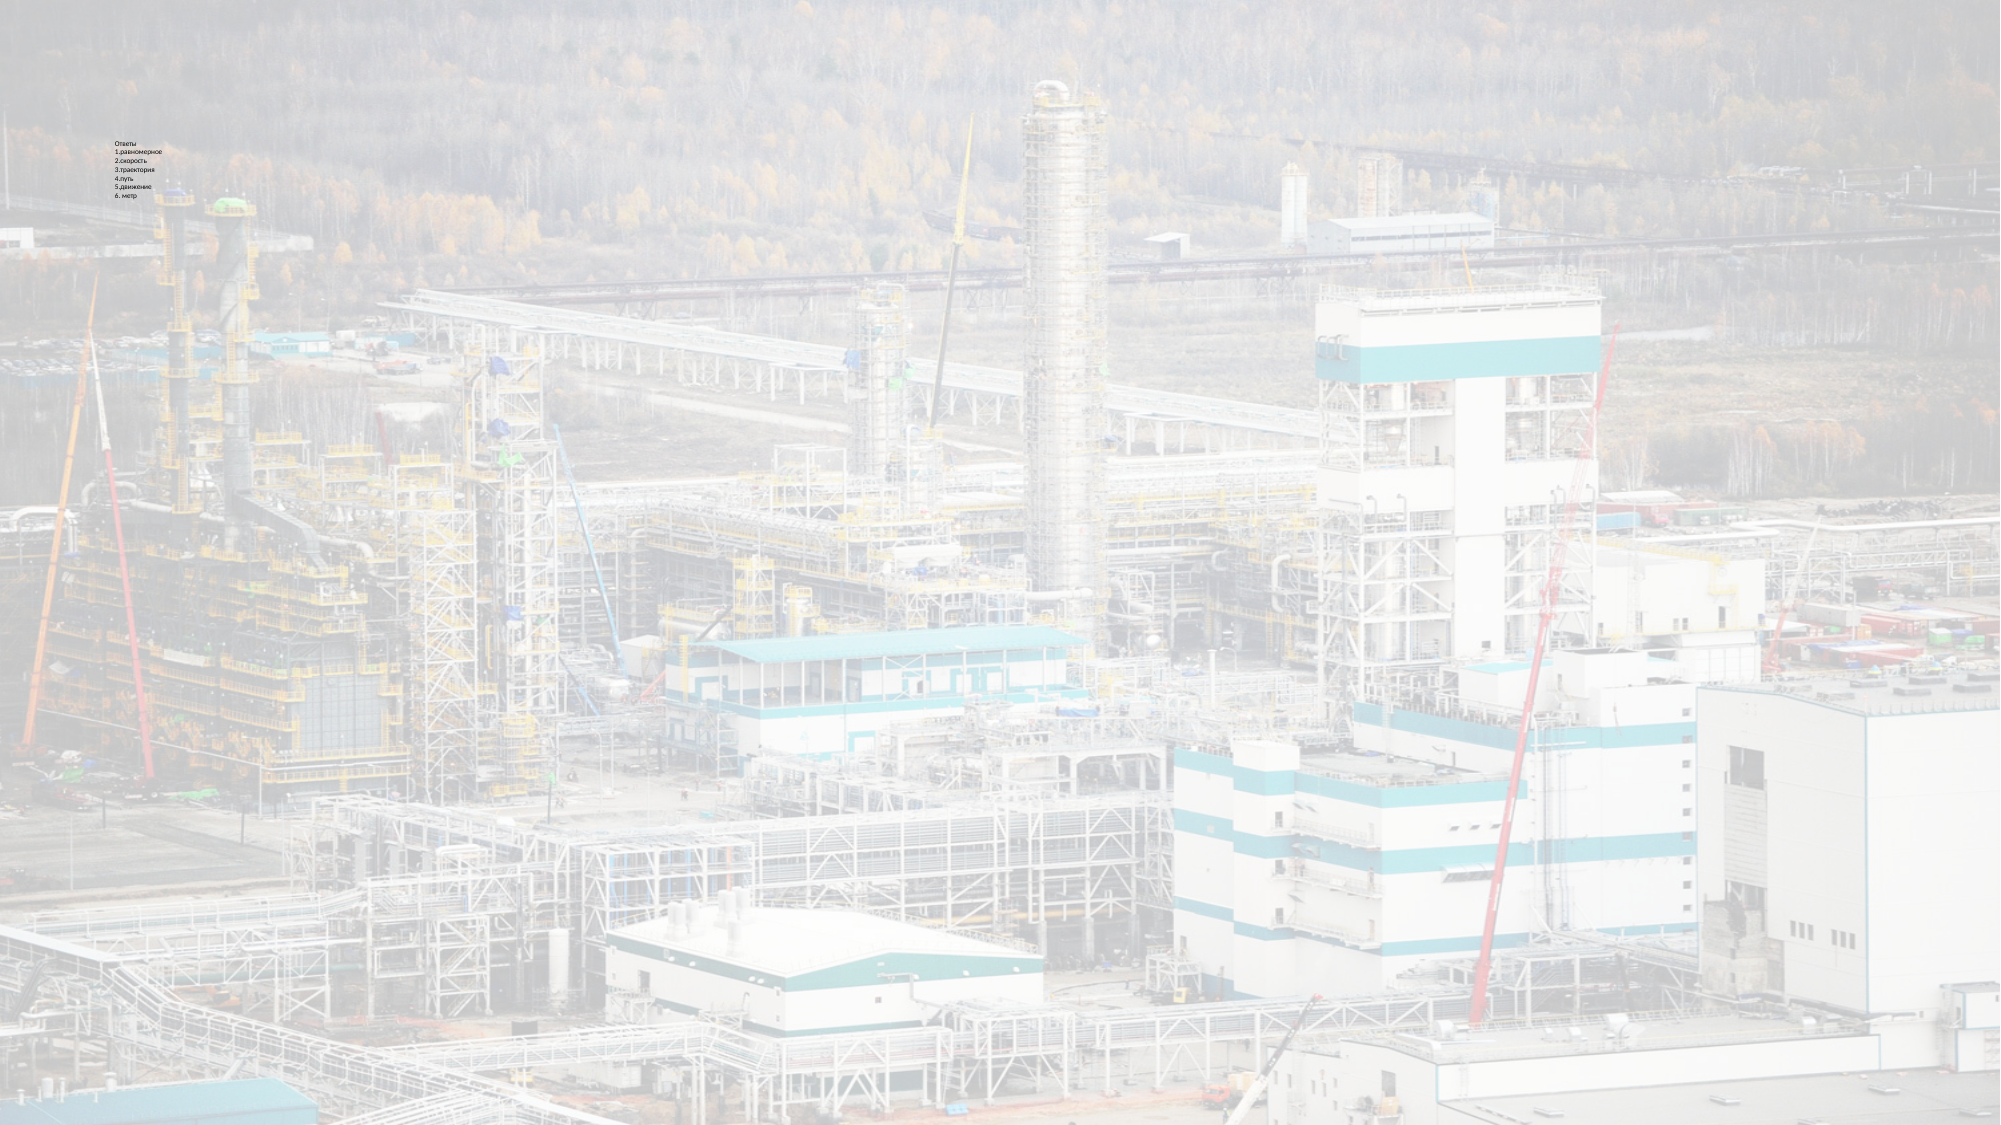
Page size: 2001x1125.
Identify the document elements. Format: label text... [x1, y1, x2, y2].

title Ответы 1.равномерное 2.скорость 3.траектория 4.путь 5.движение 6. метр [99, 45, 1900, 233]
